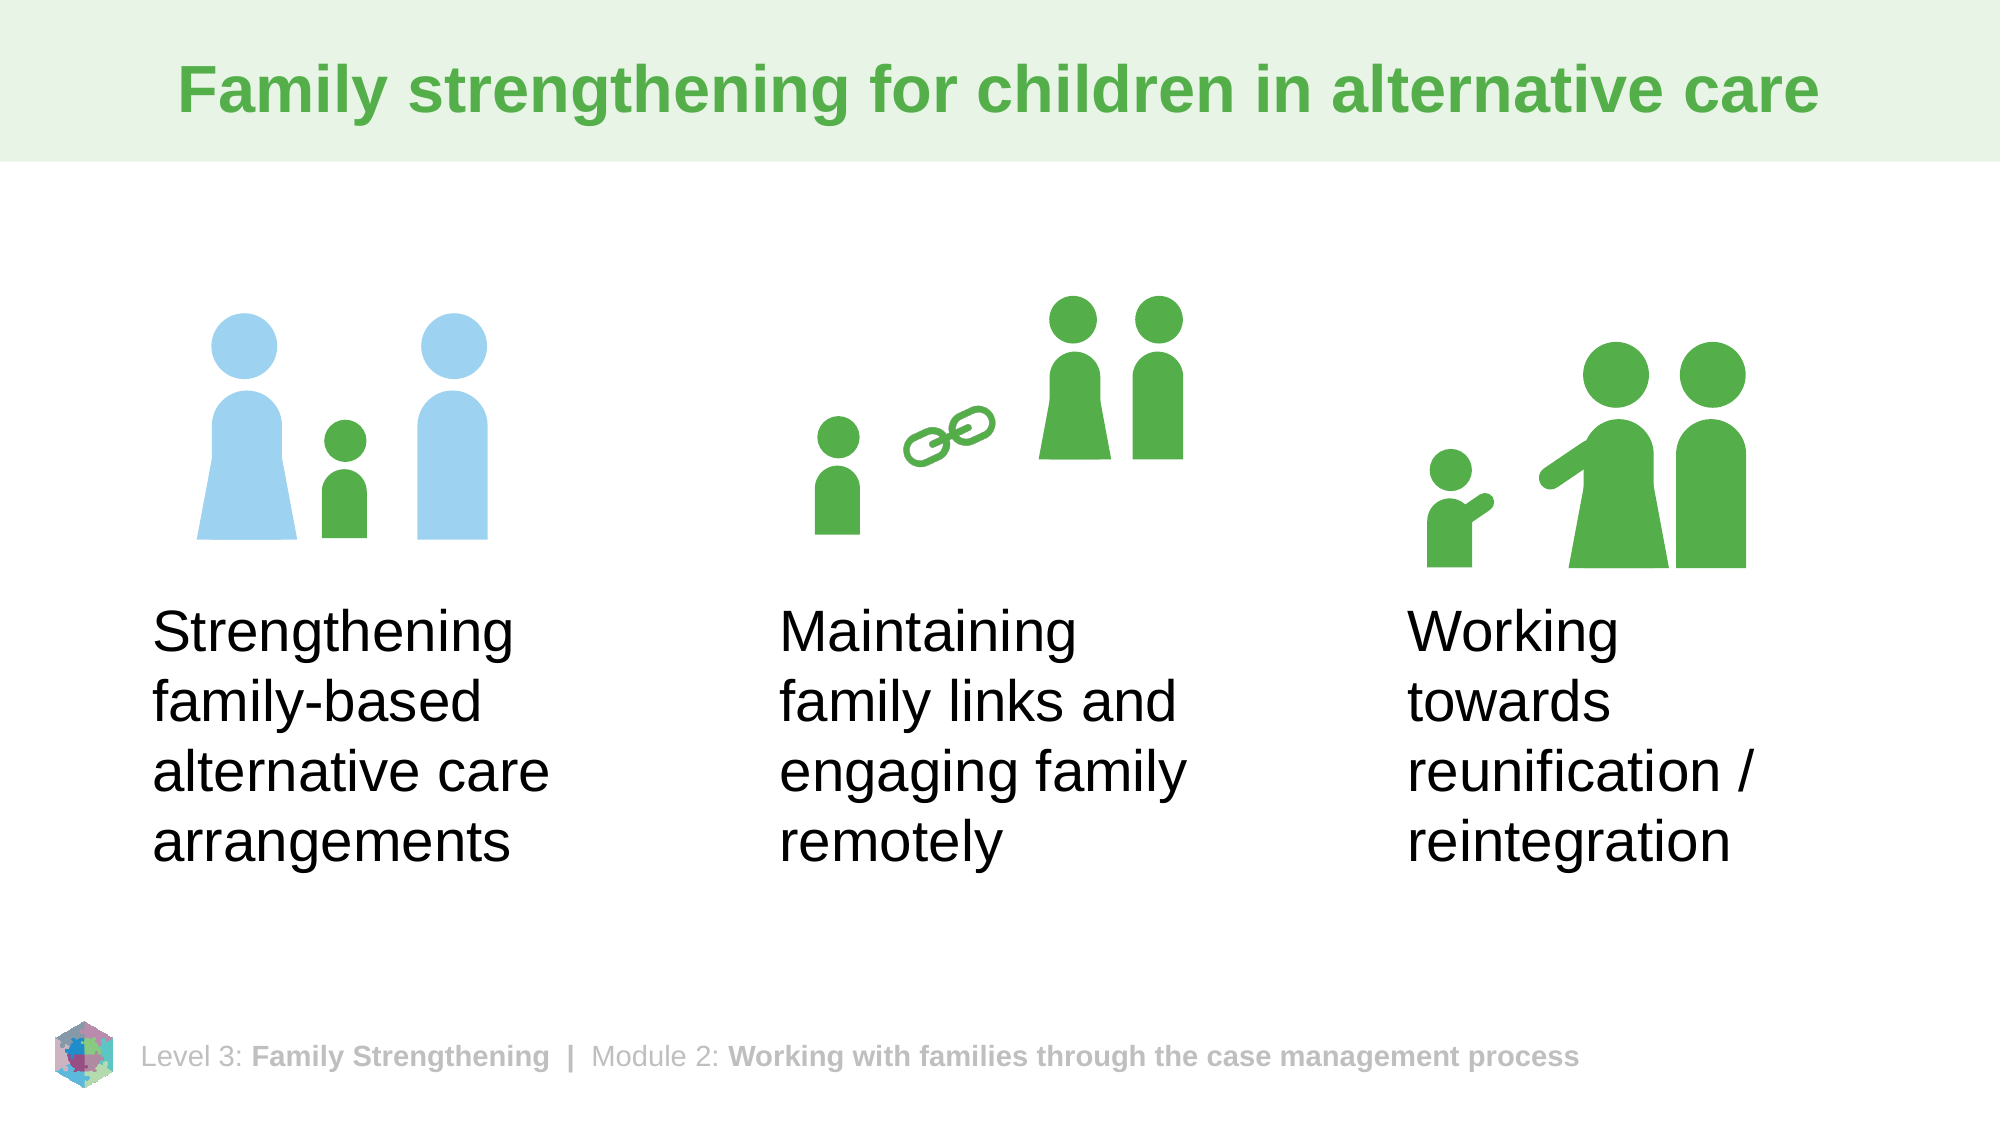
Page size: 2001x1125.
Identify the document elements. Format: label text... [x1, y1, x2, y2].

picture [55, 1021, 113, 1088]
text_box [814, 416, 860, 535]
text_box Working towards reunification / reintegration [1392, 585, 1845, 880]
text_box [1427, 341, 1747, 569]
text_box Maintaining family links and engaging family remotely [764, 585, 1218, 880]
text_box Strengthening family-based alternative care arrangements [137, 585, 590, 880]
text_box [1038, 295, 1184, 460]
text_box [321, 419, 367, 539]
picture [879, 366, 1020, 506]
title Family strengthening for children in alternative care [137, 19, 1863, 163]
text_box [196, 313, 488, 540]
